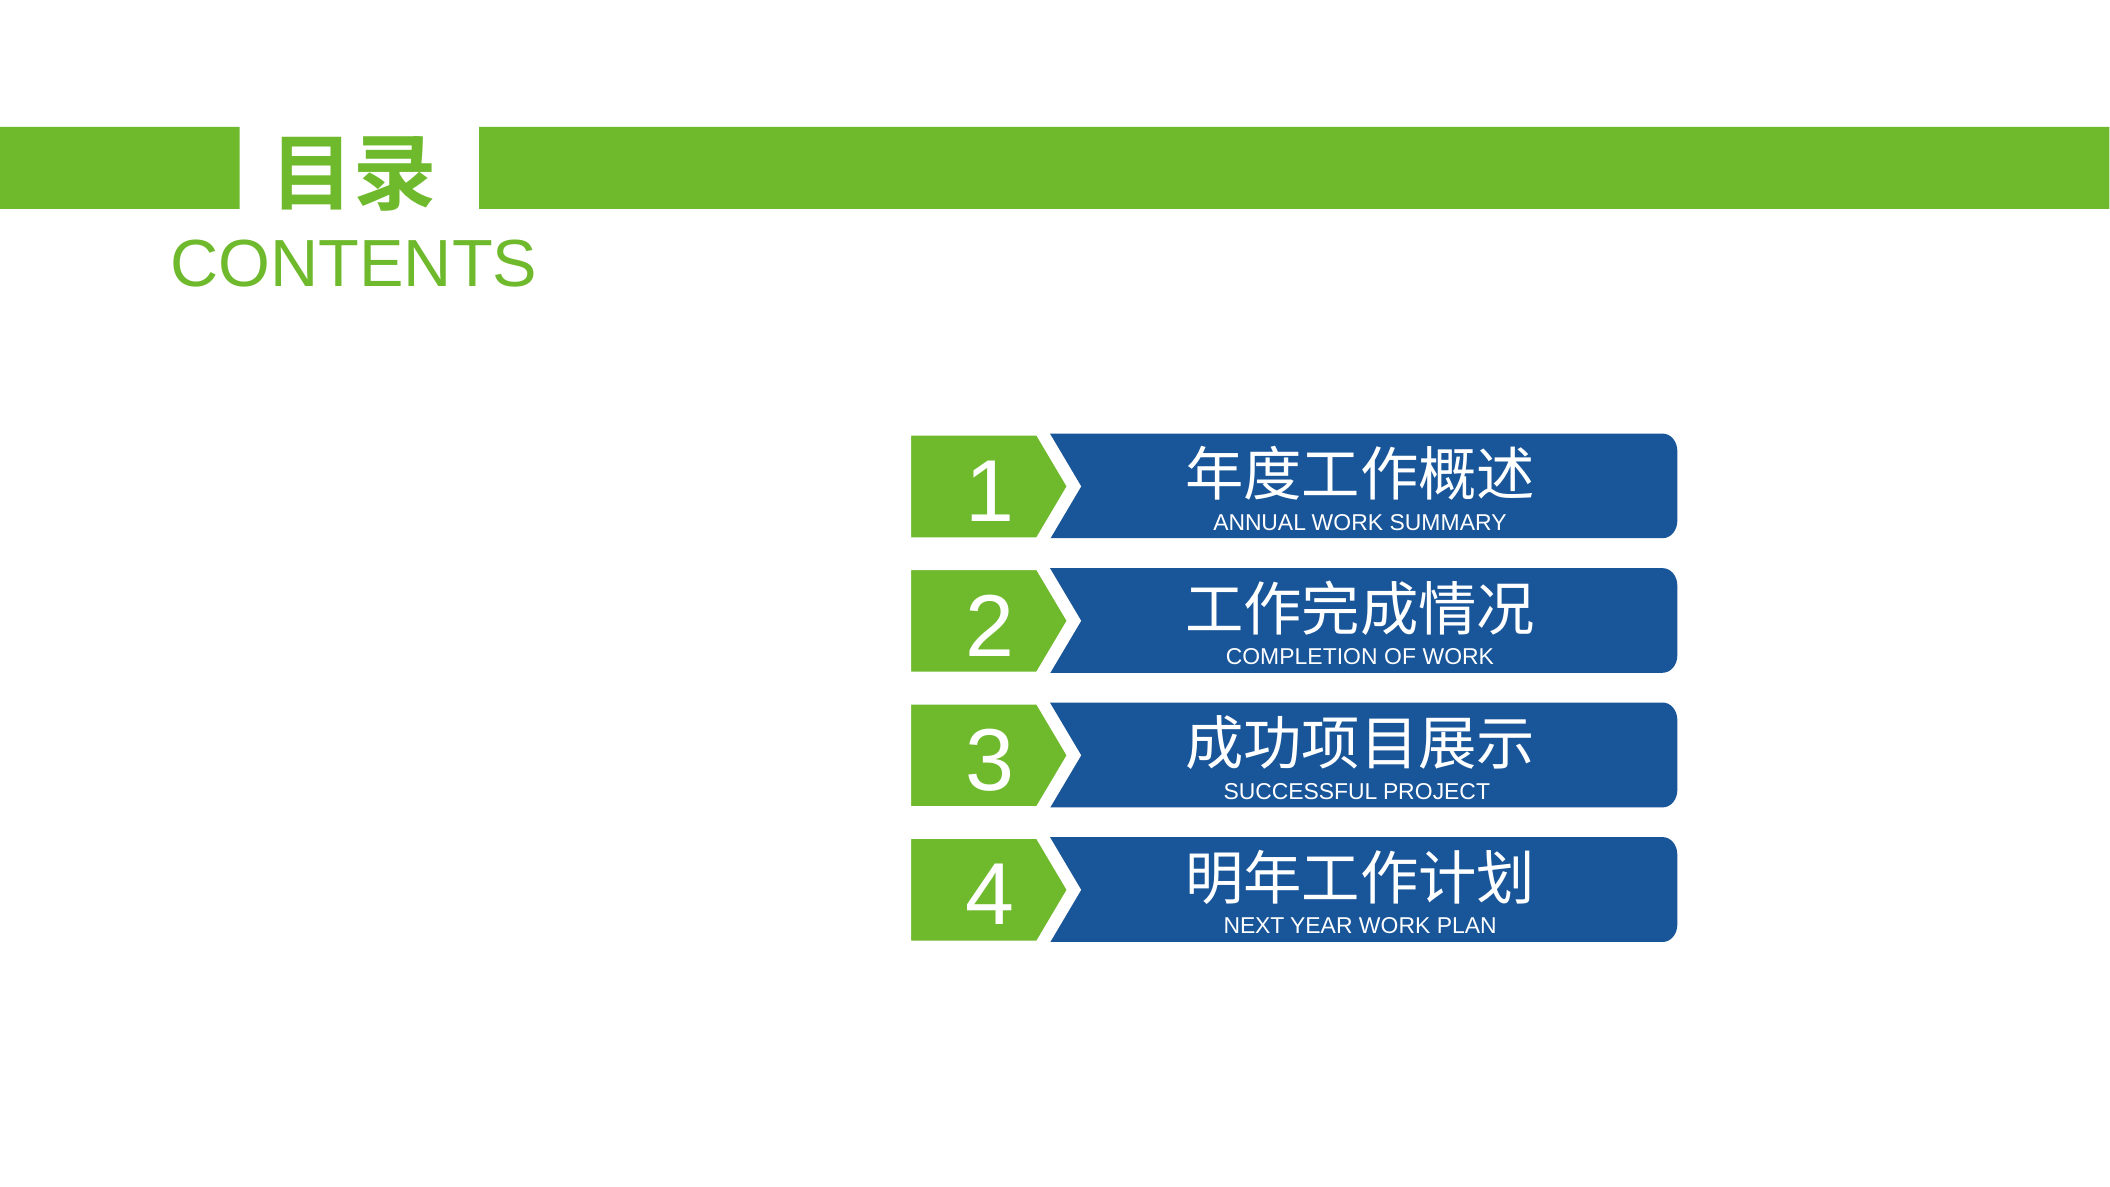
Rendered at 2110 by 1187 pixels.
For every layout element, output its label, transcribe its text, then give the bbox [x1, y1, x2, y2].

text_box CONTENTS [140, 220, 568, 301]
text_box 4 [903, 831, 1076, 949]
text_box 明年工作计划 NEXT YEAR WORK PLAN [1044, 836, 1679, 944]
text_box 目录 [260, 119, 448, 220]
text_box 年度工作概述 ANNUAL WORK SUMMARY [1044, 432, 1679, 540]
text_box 1 [903, 428, 1076, 545]
text_box [0, 126, 241, 210]
text_box 2 [903, 562, 1076, 679]
text_box [478, 126, 2110, 210]
text_box 3 [903, 697, 1076, 814]
text_box 工作完成情况 COMPLETION OF WORK [1044, 567, 1679, 674]
text_box 成功项目展示 SUCCESSFUL PROJECT [1044, 701, 1679, 809]
